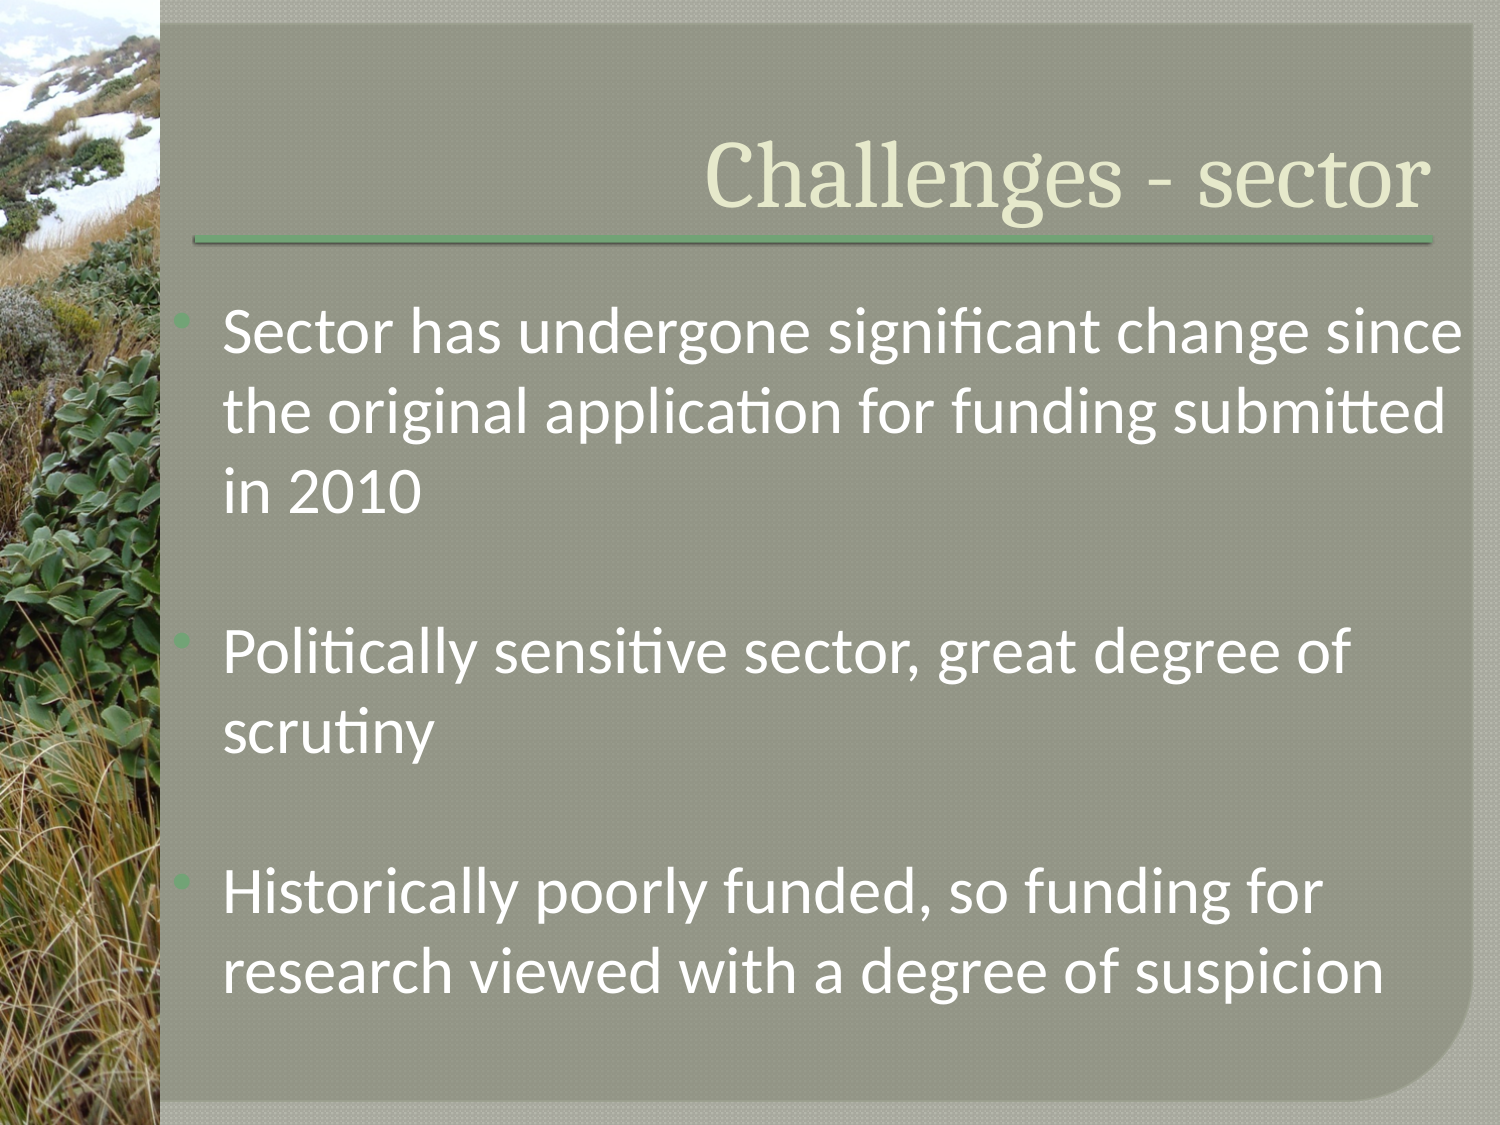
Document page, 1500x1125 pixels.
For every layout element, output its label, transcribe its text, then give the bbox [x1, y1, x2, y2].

list Sector has undergone significant change since the original application for funding submitted in 2010 Politically sensitive sector, great degree of scrutiny Historically poorly funded, so funding for research viewed with a degree of suspicion [159, 278, 1496, 1094]
picture [0, 0, 160, 1125]
title Challenges - sector [180, 46, 1447, 234]
